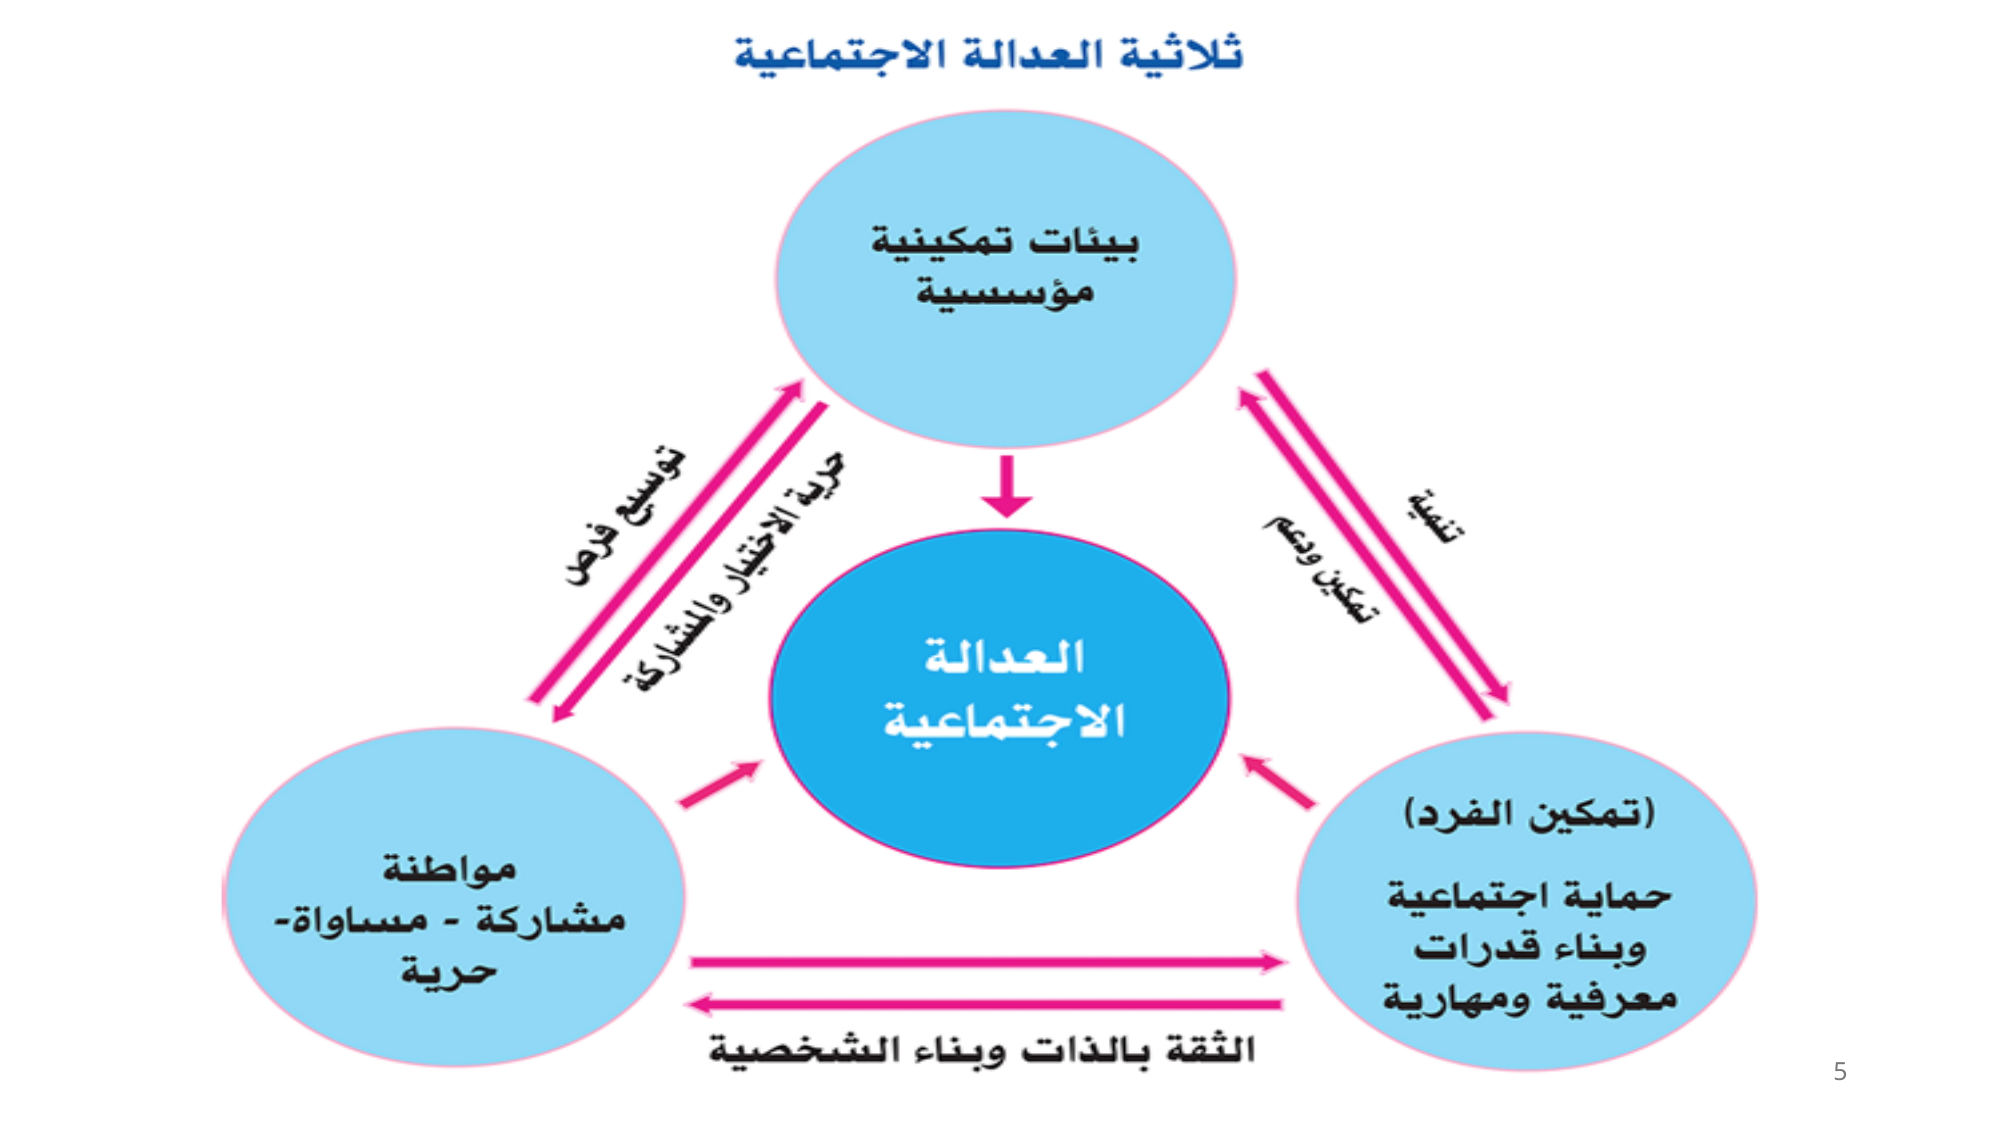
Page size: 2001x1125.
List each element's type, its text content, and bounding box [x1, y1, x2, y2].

slide_number 5 [1767, 1042, 1863, 1103]
picture [182, 0, 1767, 1104]
